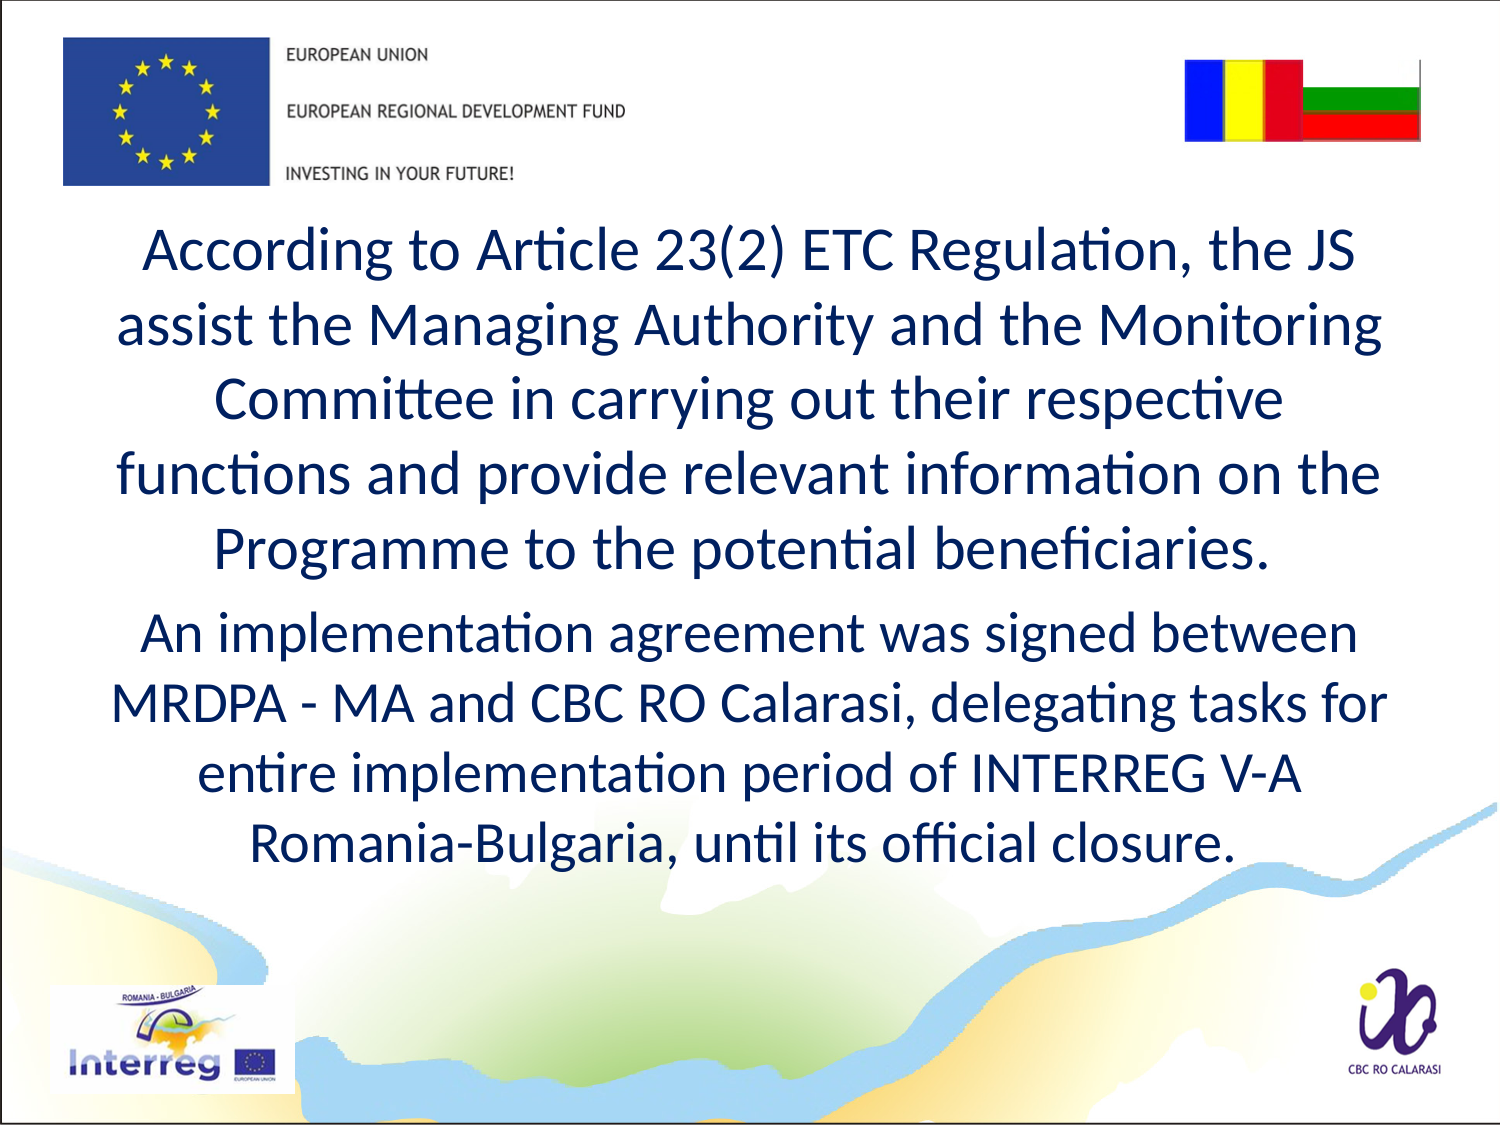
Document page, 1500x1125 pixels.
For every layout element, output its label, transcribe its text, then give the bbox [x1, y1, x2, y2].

picture [0, 0, 1500, 1125]
list According to Article 23(2) ETC Regulation, the JS assist the Managing Authority and the Monitoring Committee in carrying out their respective functions and provide relevant information on the Programme to the potential beneficiaries. An implementation agreement was signed between MRDPA - MA and CBC RO Calarasi, delegating tasks for entire implementation period of INTERREG V-A Romania-Bulgaria, until its official closure. [74, 199, 1426, 943]
